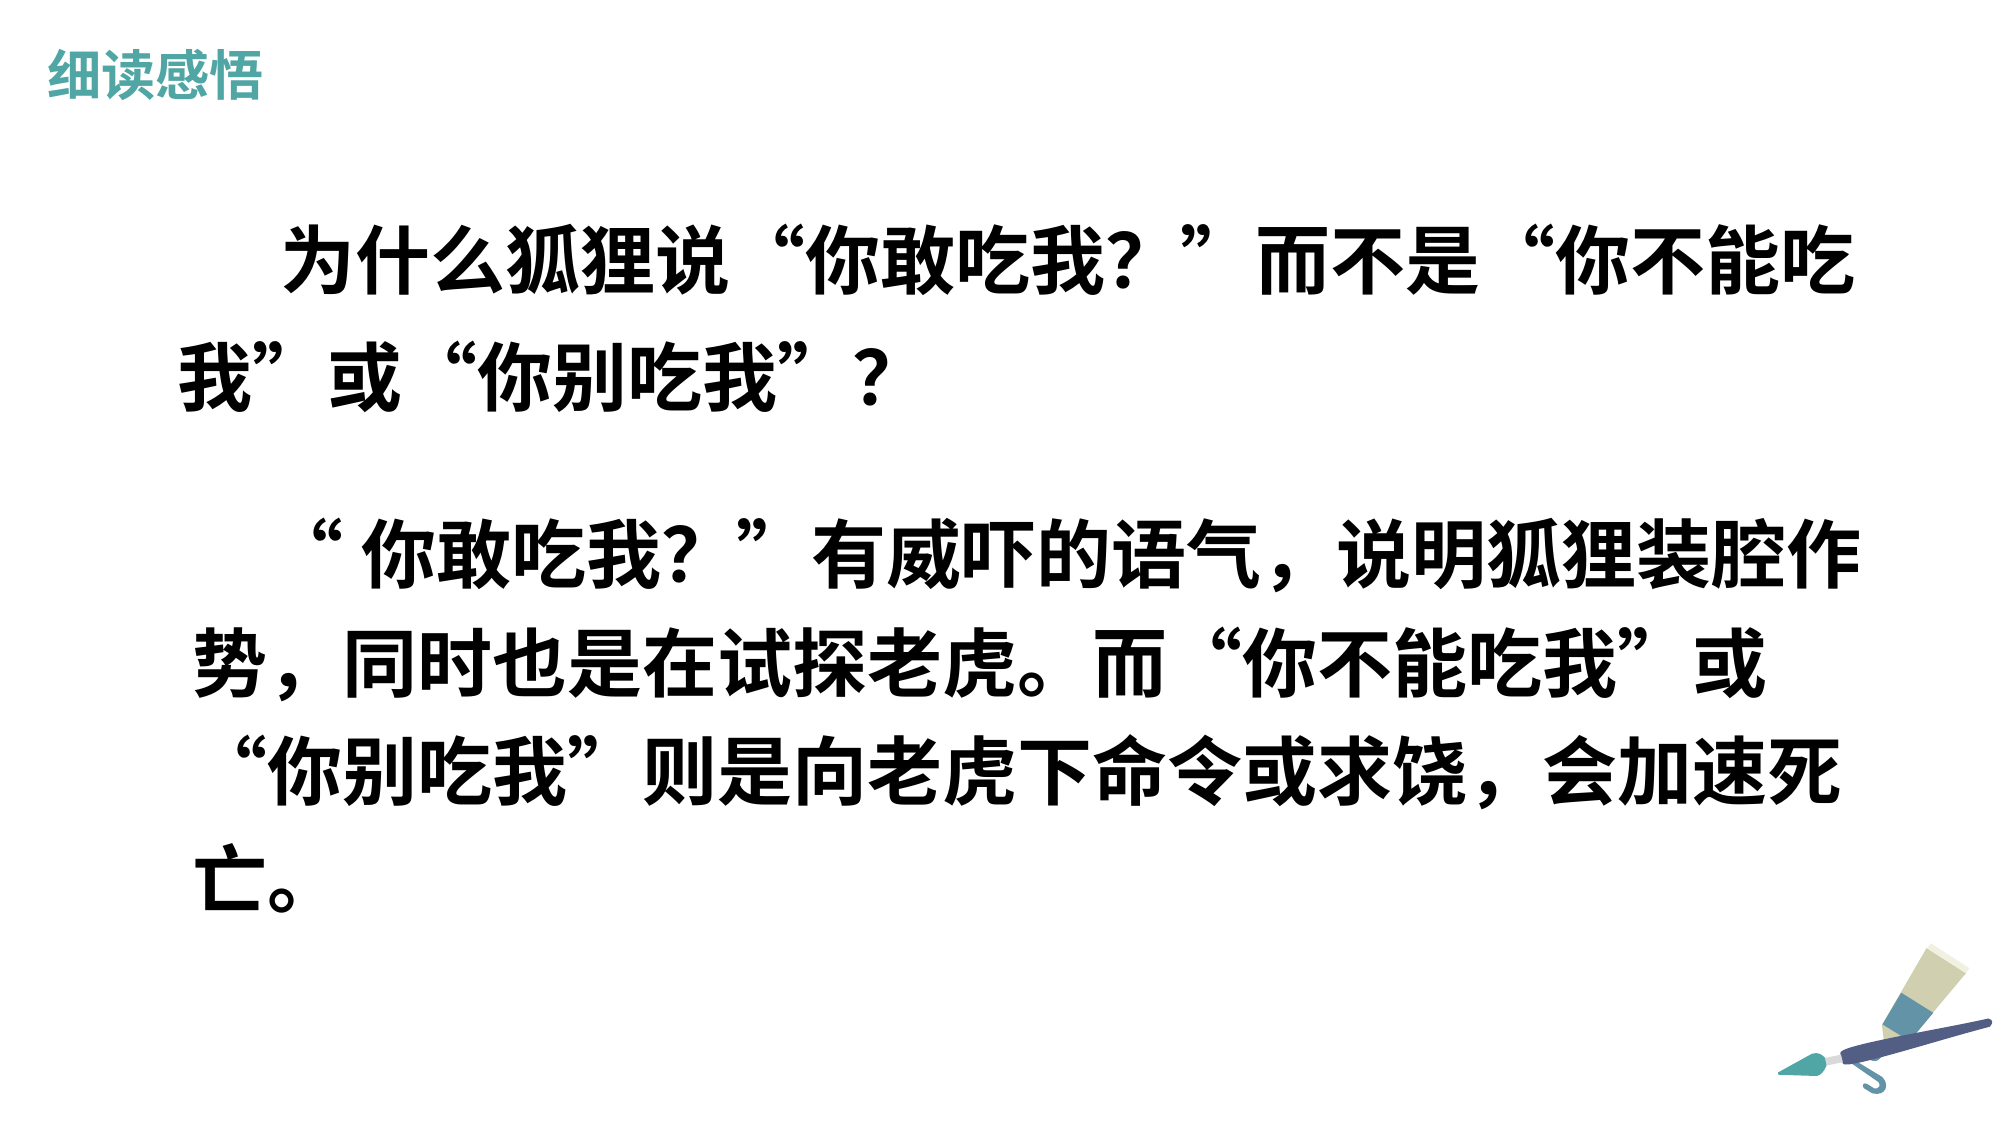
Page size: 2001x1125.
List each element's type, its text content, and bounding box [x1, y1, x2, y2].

text_box “你敢吃我？”有威吓的语气，说明狐狸装腔作势，同时也是在试探老虎。而“你不能吃我”或“你别吃我”则是向老虎下命令或求饶，会加速死亡。 [172, 468, 1901, 933]
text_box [1811, 945, 1974, 1125]
text_box 细读感悟 [32, 33, 347, 114]
text_box 为什么狐狸说“你敢吃我？”而不是“你不能吃我”或“你别吃我”？ [157, 176, 1974, 431]
